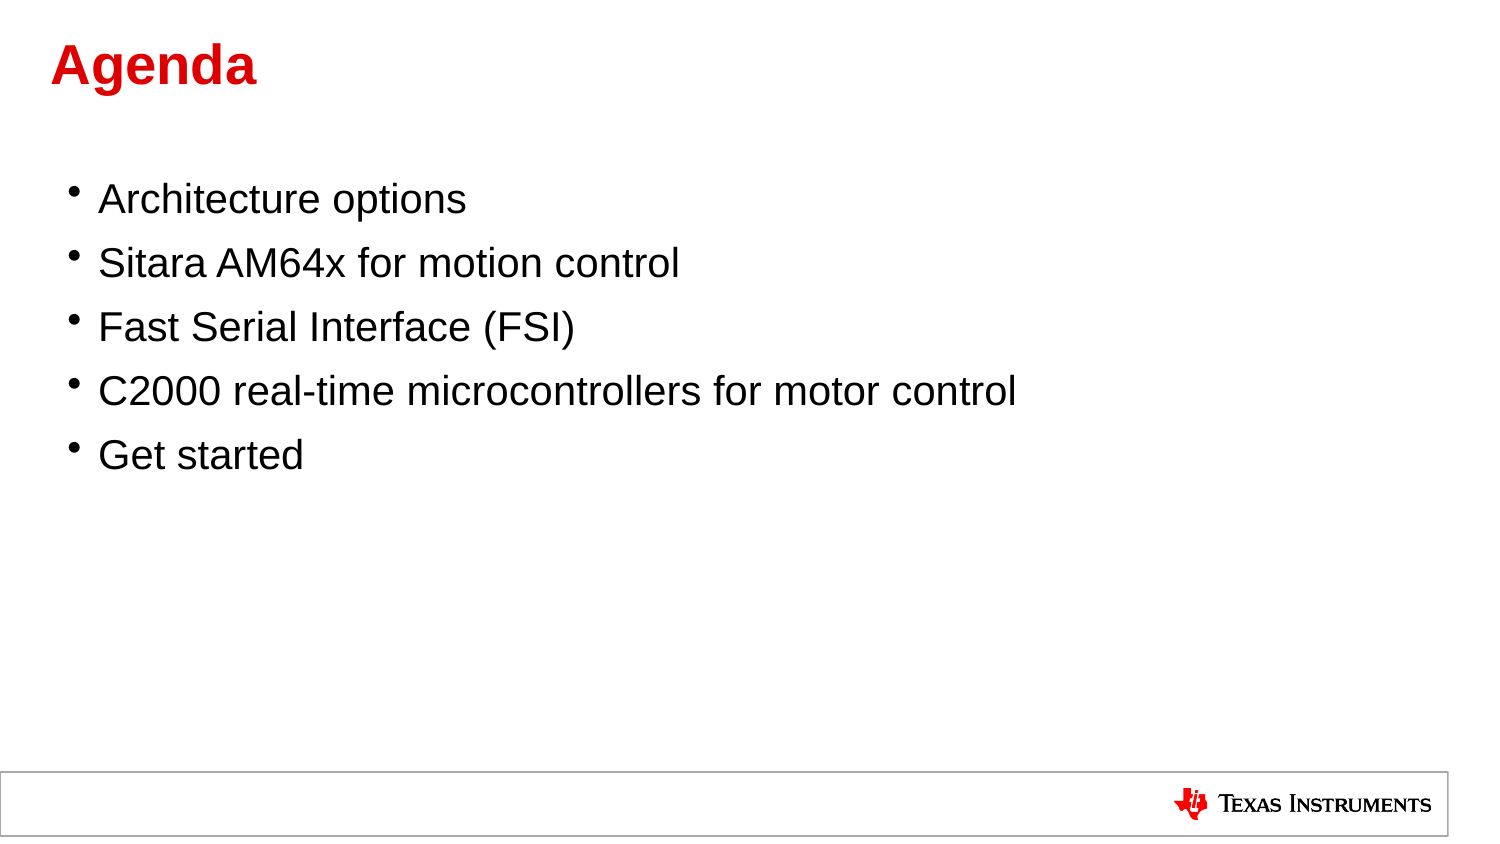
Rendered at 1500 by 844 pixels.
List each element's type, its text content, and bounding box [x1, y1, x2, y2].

list Architecture options Sitara AM64x for motion control Fast Serial Interface (FSI) C2000 real-time microcontrollers for motor control Get started [54, 165, 1444, 746]
picture [1174, 788, 1431, 820]
title Agenda [37, 17, 1426, 119]
